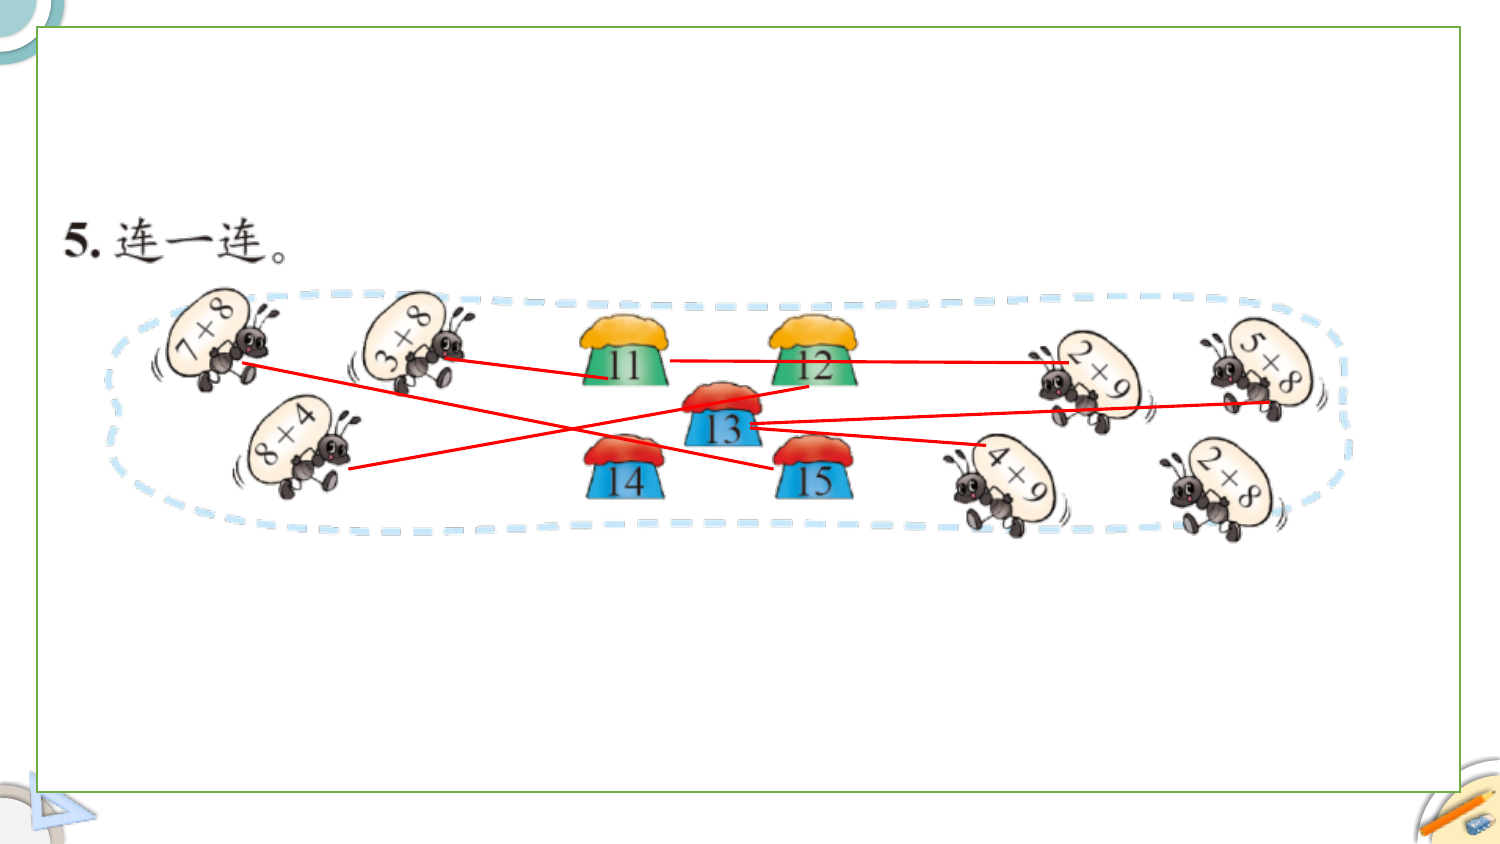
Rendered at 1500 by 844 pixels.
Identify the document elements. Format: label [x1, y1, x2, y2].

picture [1464, 812, 1498, 836]
picture [1416, 791, 1500, 837]
text_box [444, 358, 609, 379]
text_box [348, 386, 810, 470]
picture [56, 209, 1365, 548]
text_box [750, 427, 987, 446]
picture [29, 772, 97, 831]
text_box [242, 362, 774, 470]
text_box [749, 402, 1270, 424]
